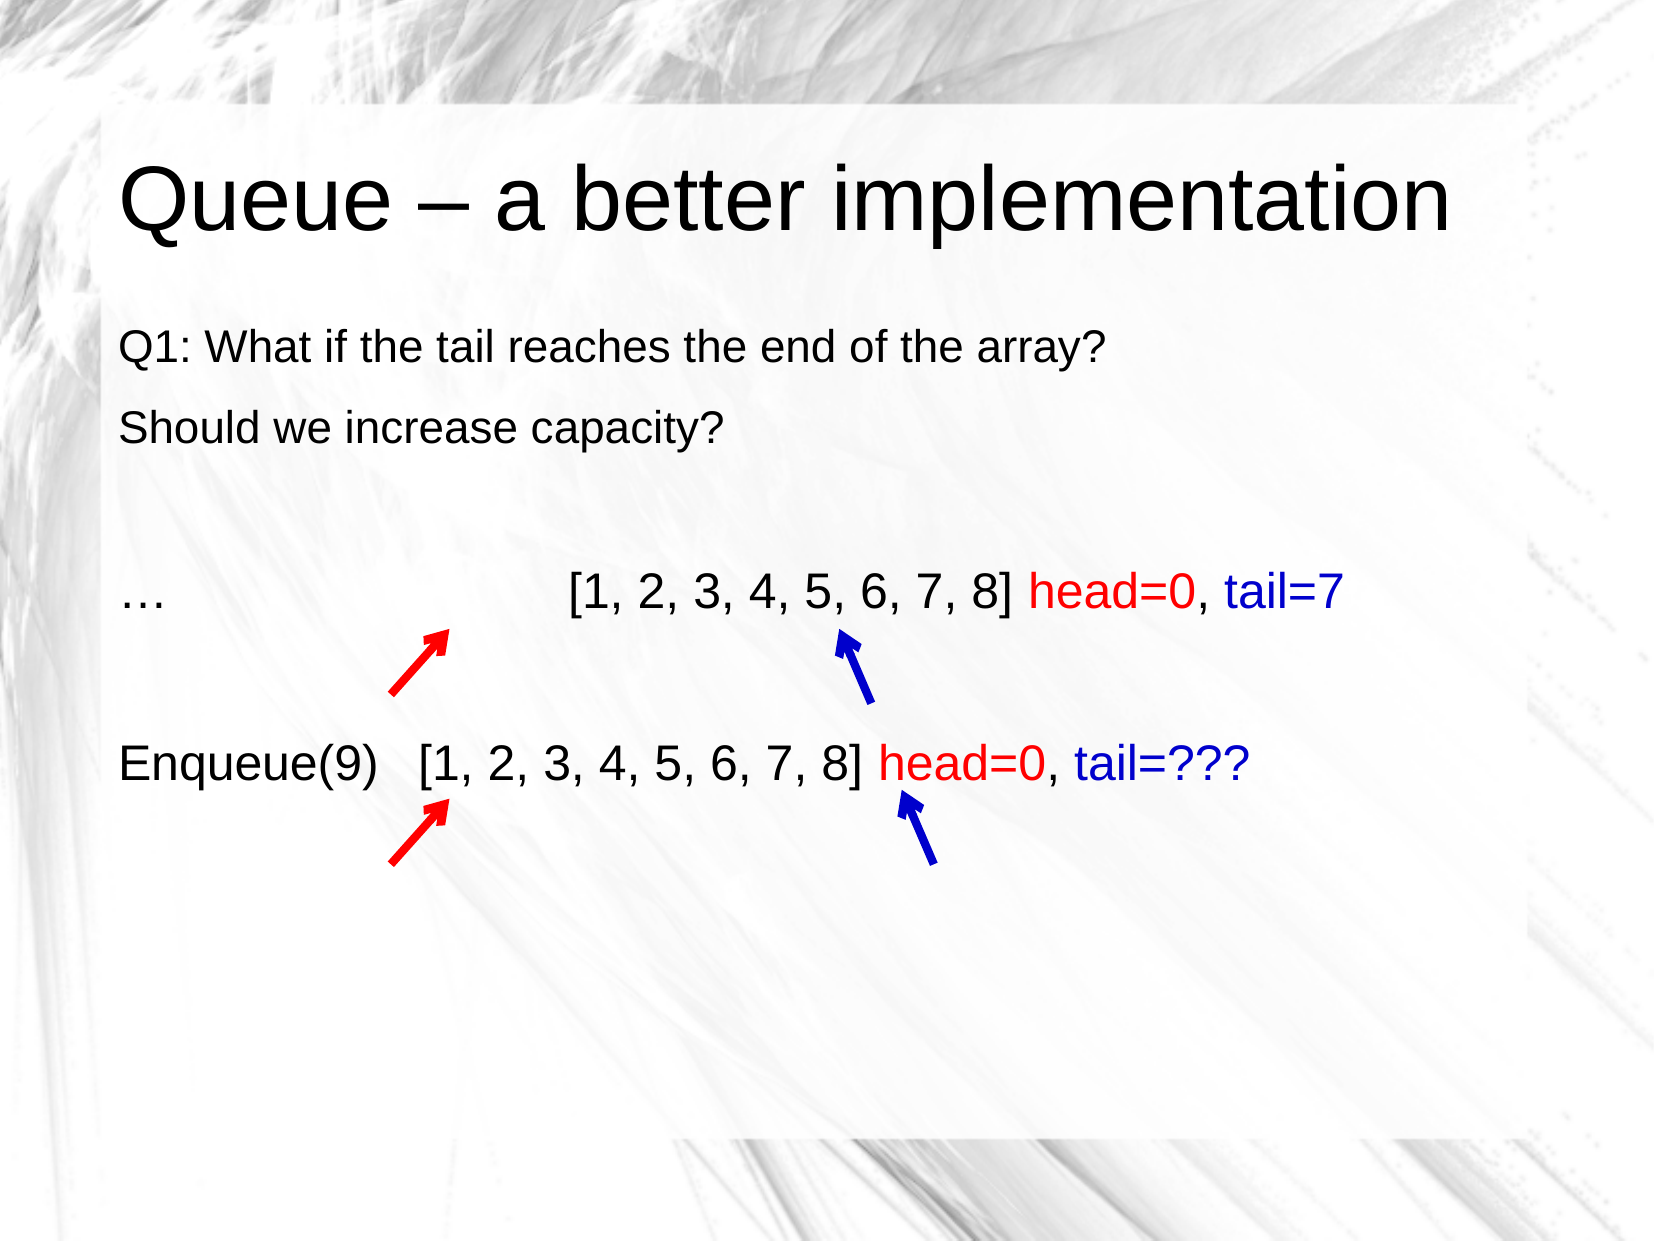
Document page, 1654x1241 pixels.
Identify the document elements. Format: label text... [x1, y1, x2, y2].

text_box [901, 789, 934, 865]
title Queue – a better implementation [118, 112, 1506, 281]
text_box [839, 628, 872, 704]
picture [0, 0, 1654, 1241]
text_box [390, 798, 450, 865]
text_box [390, 628, 450, 695]
list Q1: What if the tail reaches the end of the array? Should we increase capacity? … [1, 2, 3, 4, 5, 6, 7, 8] head=0, tail=7 Enqueue(9) [1, 2, 3, 4, 5, 6, 7, 8] head=0, tail=??? [118, 319, 1571, 1109]
